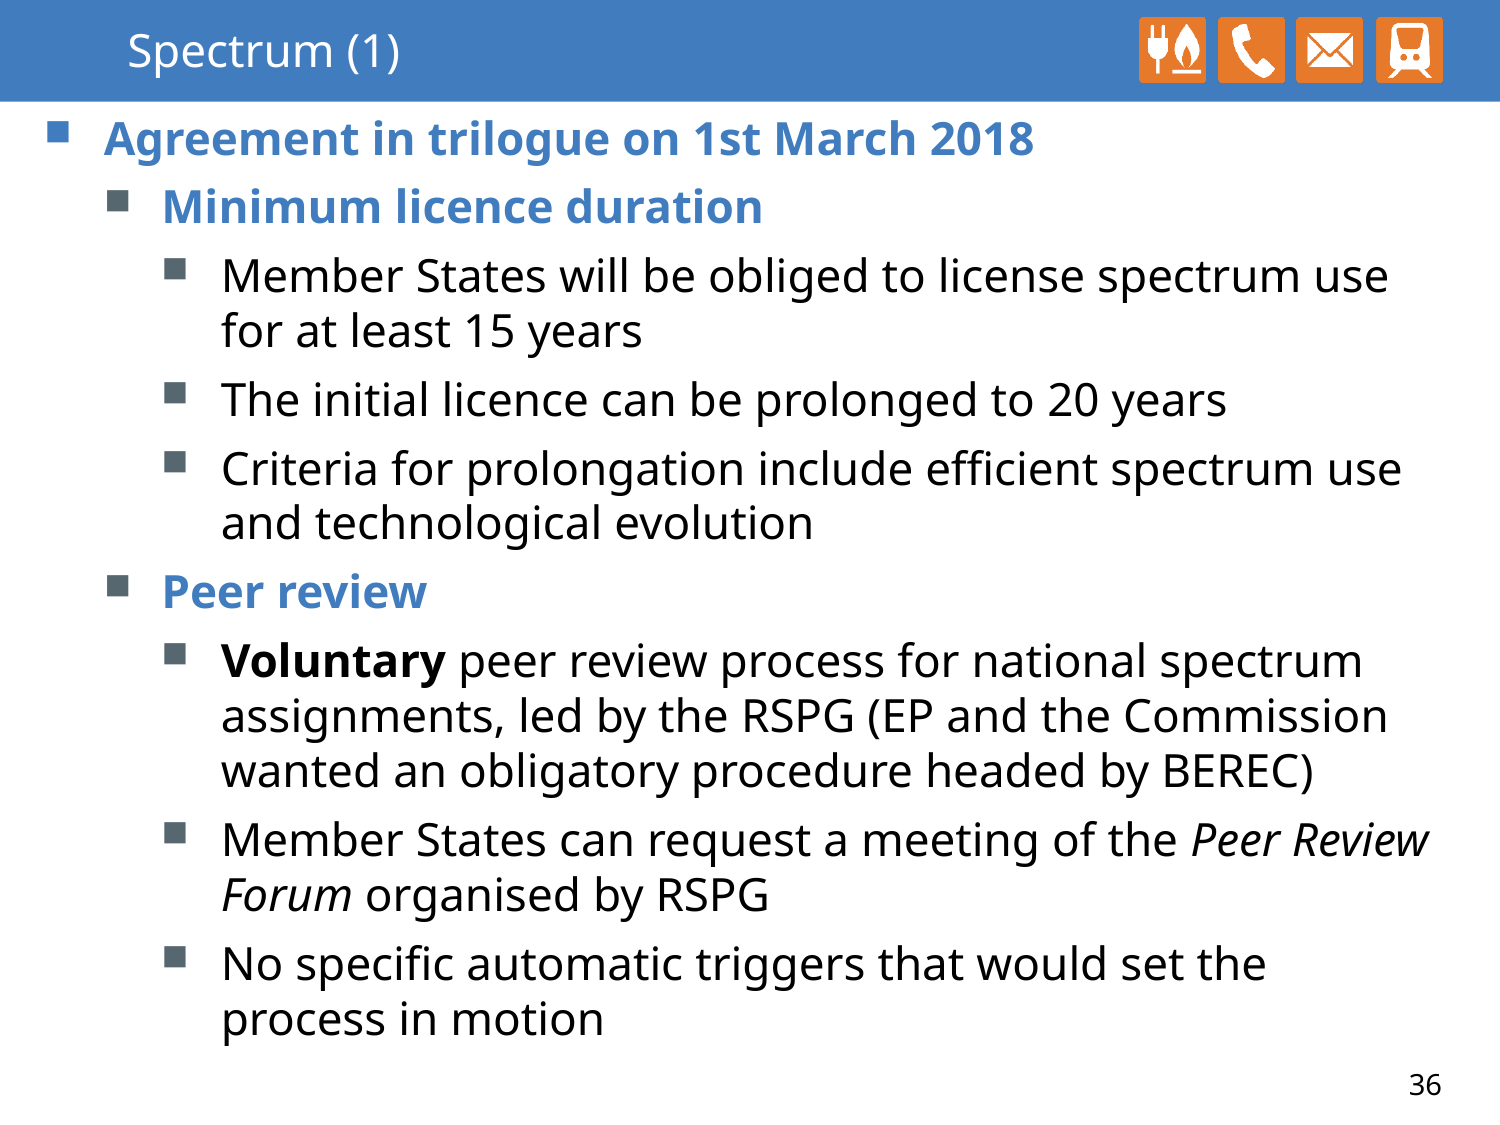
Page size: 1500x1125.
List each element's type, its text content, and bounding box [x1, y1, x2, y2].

picture [1296, 16, 1363, 83]
picture [1139, 16, 1206, 83]
picture [1218, 16, 1285, 83]
list Agreement in trilogue on 1st March 2018 Minimum licence duration Member States will be obliged to license spectrum use for at least 15 years The initial licence can be prolonged to 20 years Criteria for prolongation include efficient spectrum use and technological evolution Peer review Voluntary peer review process for national spectrum assignments, led by the RSPG (EP and the Commission wanted an obligatory procedure headed by BEREC) Member States can request a meeting of the Peer Review Forum organised by RSPG No specific automatic triggers that would set the process in motion [29, 101, 1459, 970]
title Spectrum (1) [112, 8, 1100, 91]
picture [1376, 16, 1443, 83]
slide_number 36 [1358, 1058, 1458, 1103]
